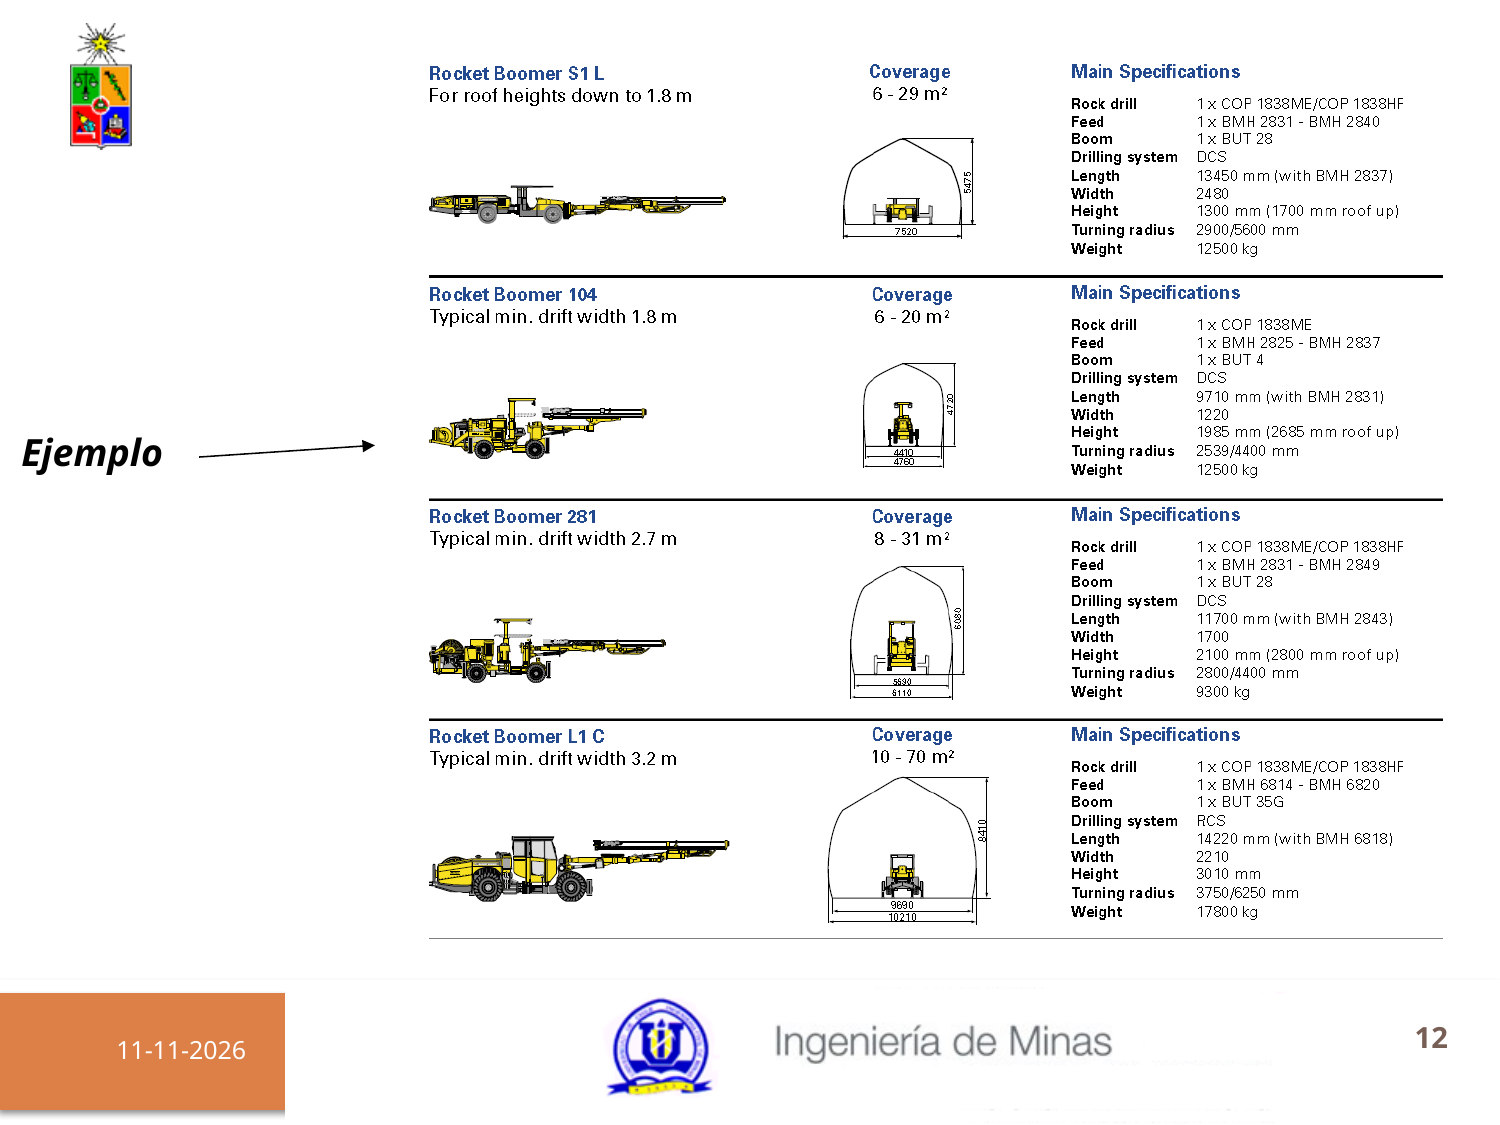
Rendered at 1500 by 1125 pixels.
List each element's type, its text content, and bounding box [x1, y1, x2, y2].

text_box Ejemplo [6, 421, 179, 482]
picture [69, 23, 132, 151]
text_box [199, 439, 375, 458]
picture [421, 58, 1477, 940]
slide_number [12, 995, 279, 1108]
picture [285, 980, 1500, 1125]
